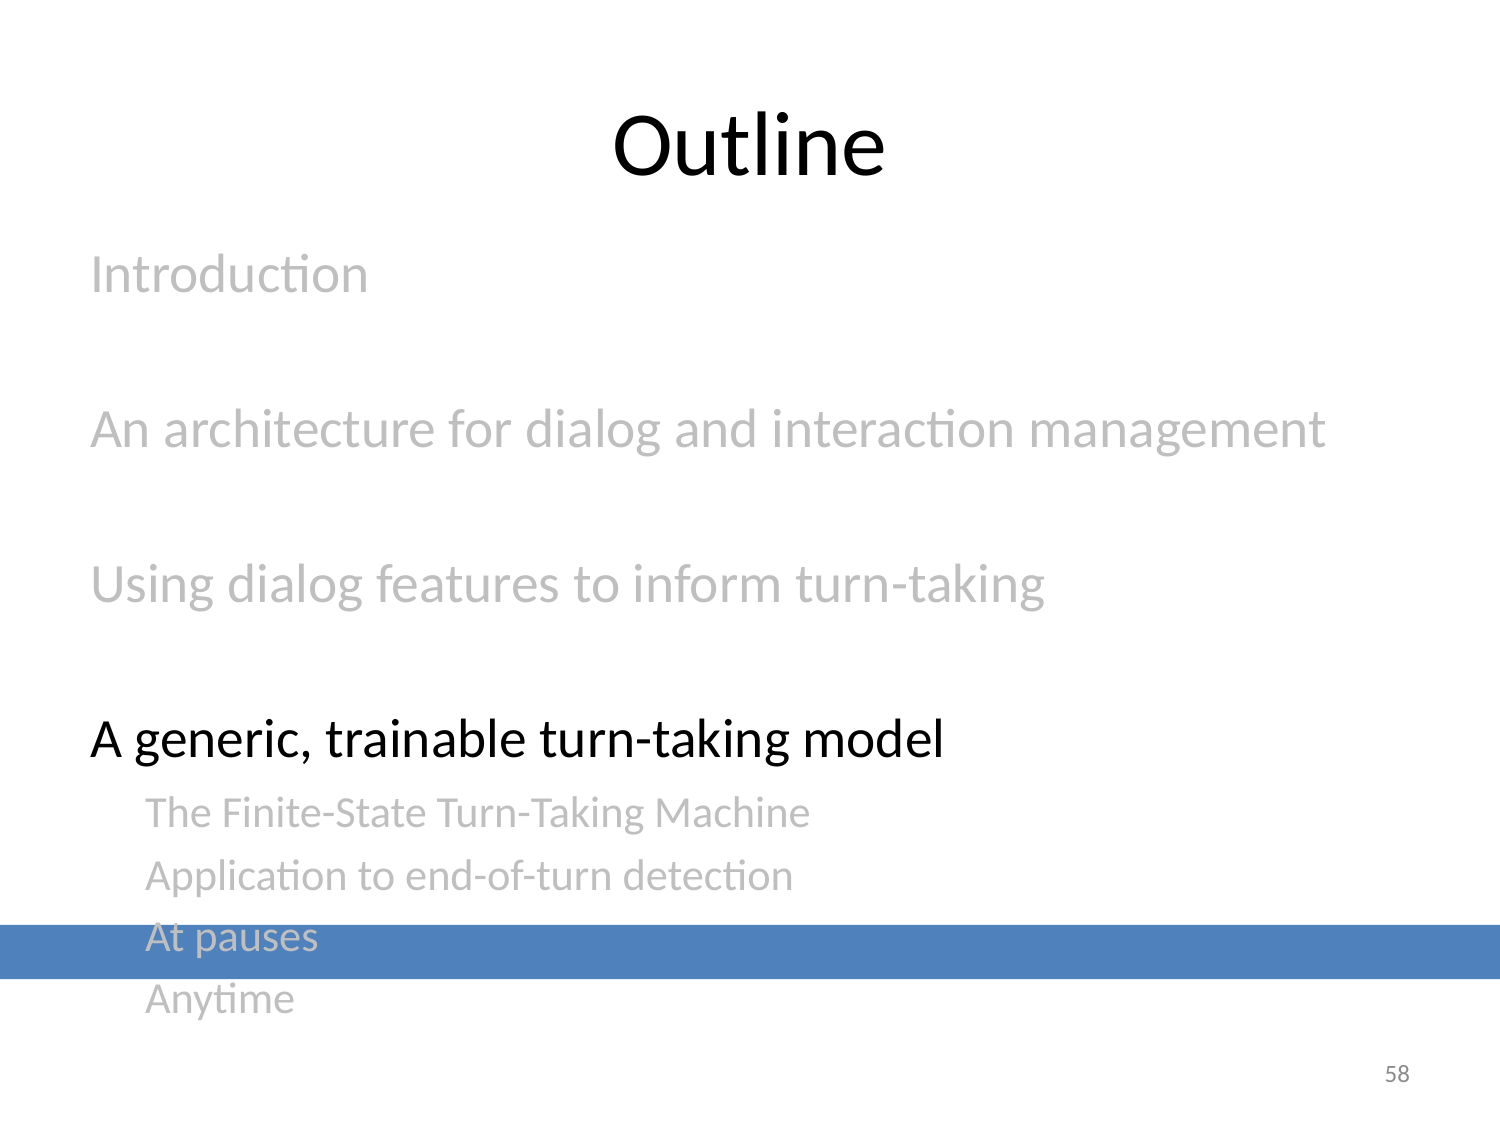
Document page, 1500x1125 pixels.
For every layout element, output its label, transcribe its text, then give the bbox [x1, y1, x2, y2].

text_box [1425, 923, 1500, 981]
text_box [0, 923, 75, 981]
list Introduction An architecture for dialog and interaction management Using dialog features to inform turn-taking A generic, trainable turn-taking model The Finite-State Turn-Taking Machine Application to end-of-turn detection At pauses Anytime Application to barge-in detection [75, 229, 1425, 1096]
slide_number 58 [1074, 1042, 1425, 1103]
title Outline [75, 45, 1425, 229]
